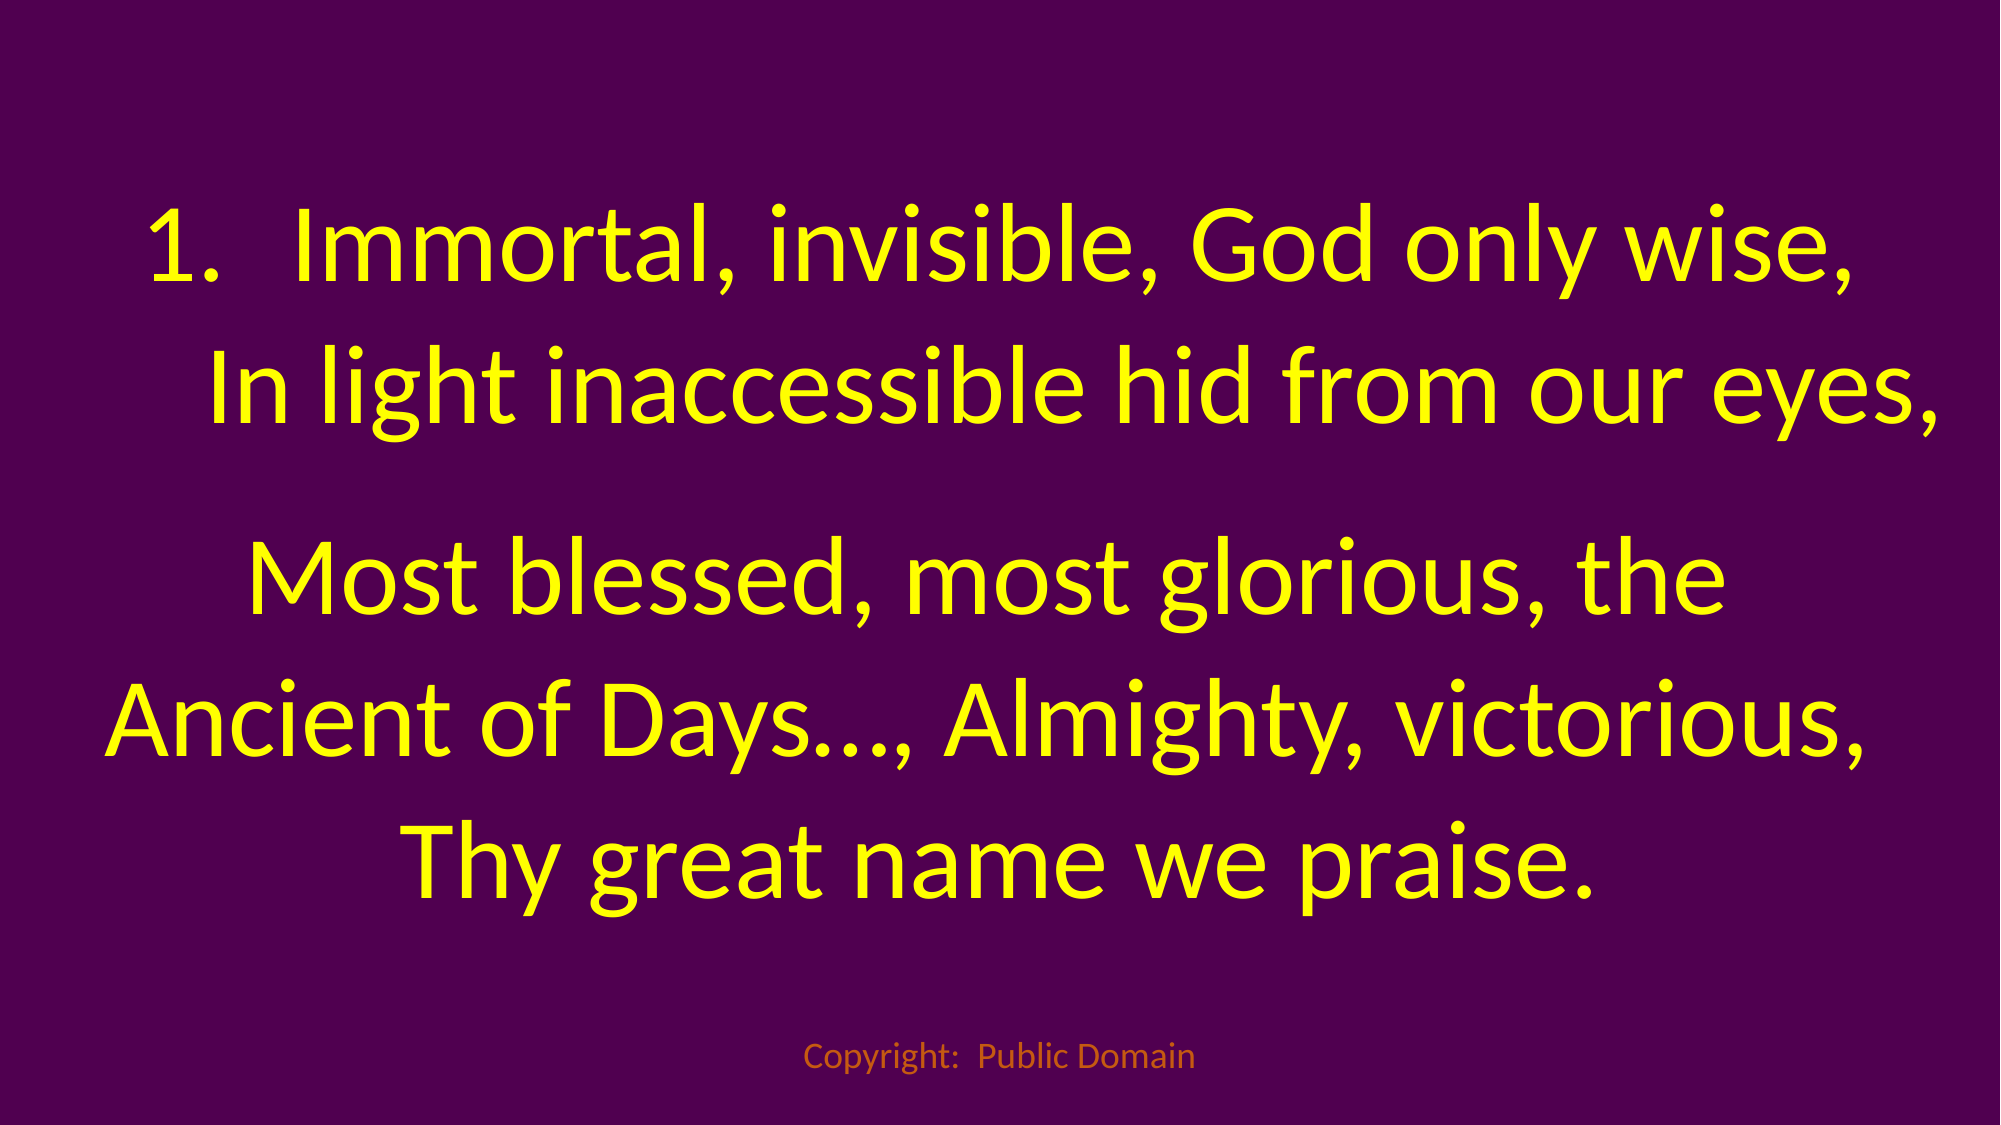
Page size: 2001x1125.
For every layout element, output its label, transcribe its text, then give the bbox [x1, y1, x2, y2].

text_box Immortal, invisible, God only wise, In light inaccessible hid from our eyes, Most blessed, most glorious, the Ancient of Days…, Almighty, victorious, Thy great name we praise. [0, 154, 2000, 928]
text_box Copyright: Public Domain [26, 1023, 1973, 1083]
